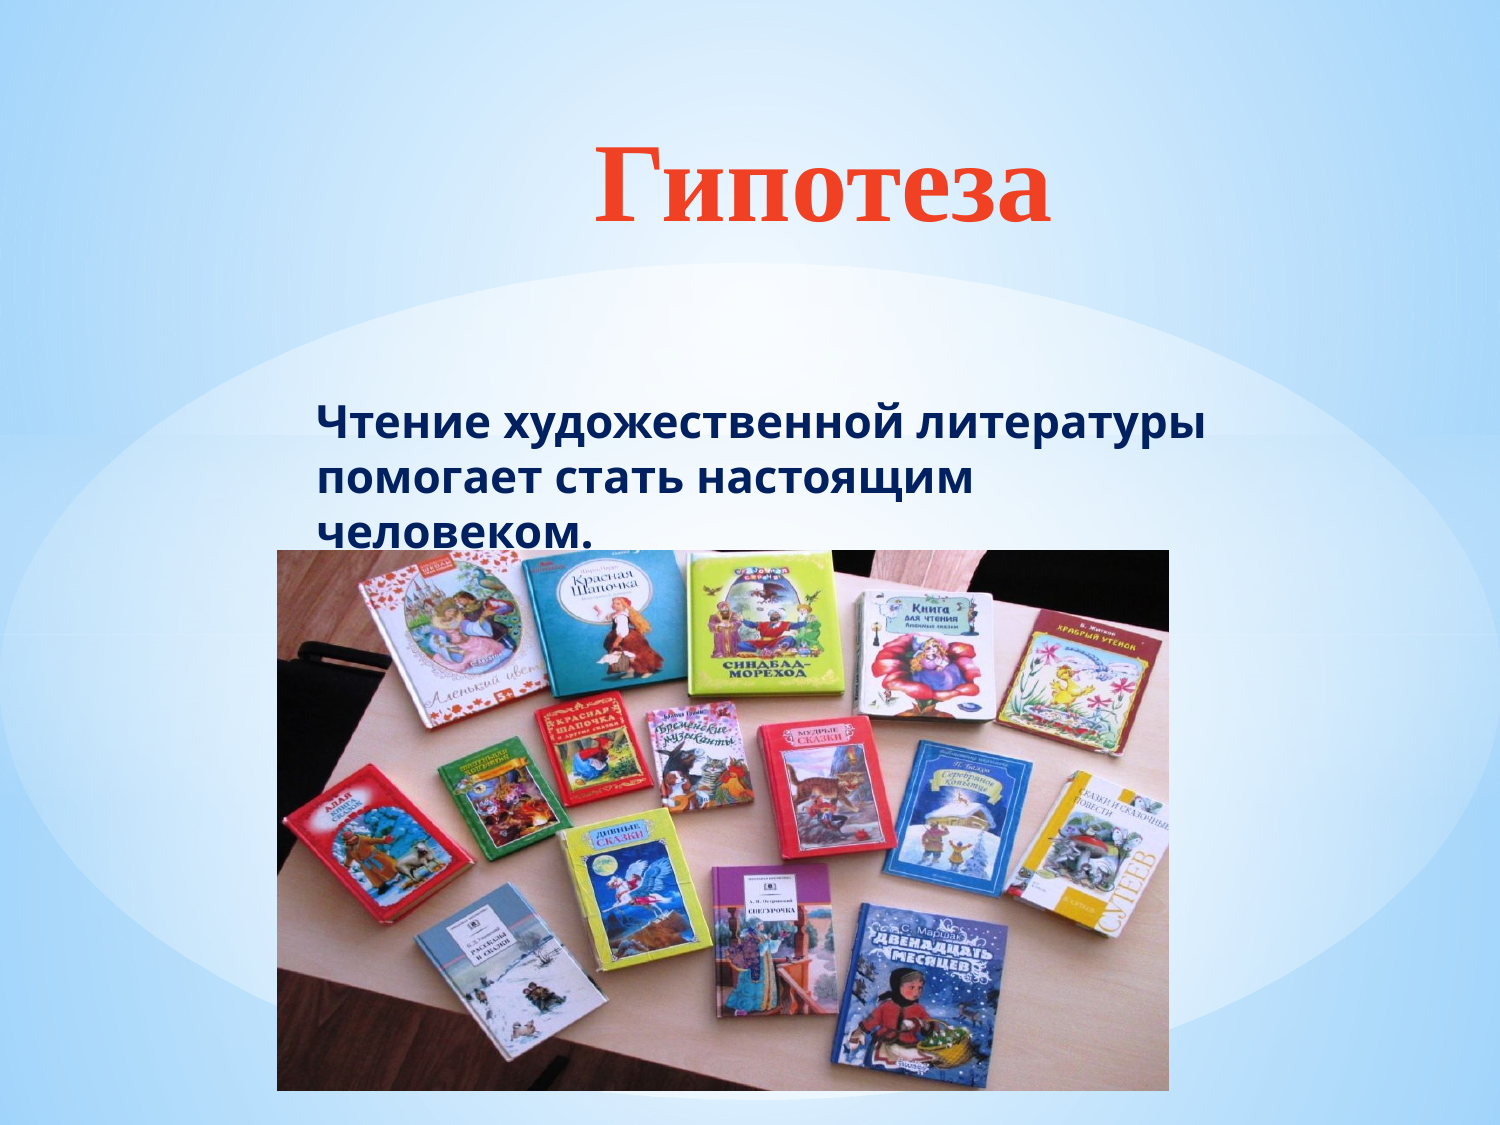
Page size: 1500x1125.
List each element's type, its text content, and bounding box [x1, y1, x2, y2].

picture [277, 550, 1169, 1091]
title Гипотеза [171, 101, 1447, 363]
subtitle Чтение художественной литературы помогает стать настоящим человеком. [301, 385, 1226, 657]
